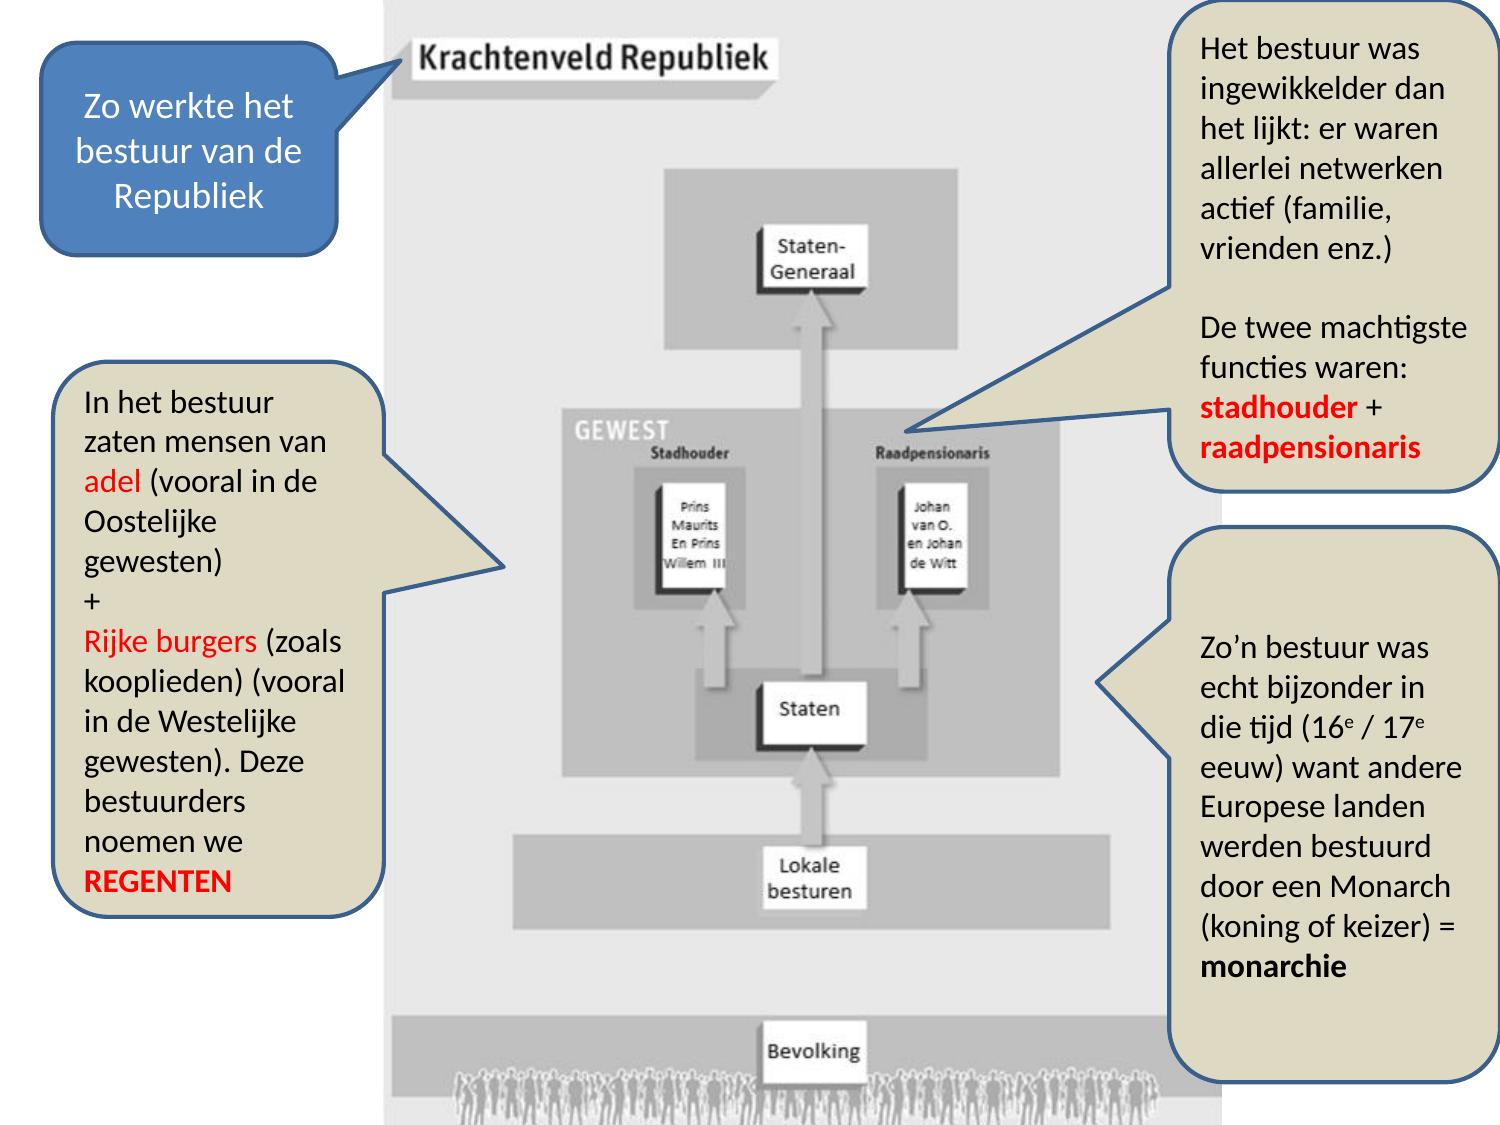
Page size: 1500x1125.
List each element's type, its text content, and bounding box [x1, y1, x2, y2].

text_box In het bestuur zaten mensen van adel (vooral in de Oostelijke gewesten) + Rijke burgers (zoals kooplieden) (vooral in de Westelijke gewesten). Deze bestuurders noemen we REGENTEN [50, 359, 378, 919]
text_box Zo werkte het bestuur van de Republiek [39, 40, 378, 258]
picture [383, 0, 1222, 1125]
text_box Zo’n bestuur was echt bijzonder in die tijd (16e / 17e eeuw) want andere Europese landen werden bestuurd door een Monarch (koning of keizer) = monarchie [1226, 524, 1500, 1085]
text_box Het bestuur was ingewikkelder dan het lijkt: er waren allerlei netwerken actief (familie, vrienden enz.) De twee machtigste functies waren: stadhouder + raadpensionaris [1223, 0, 1500, 494]
